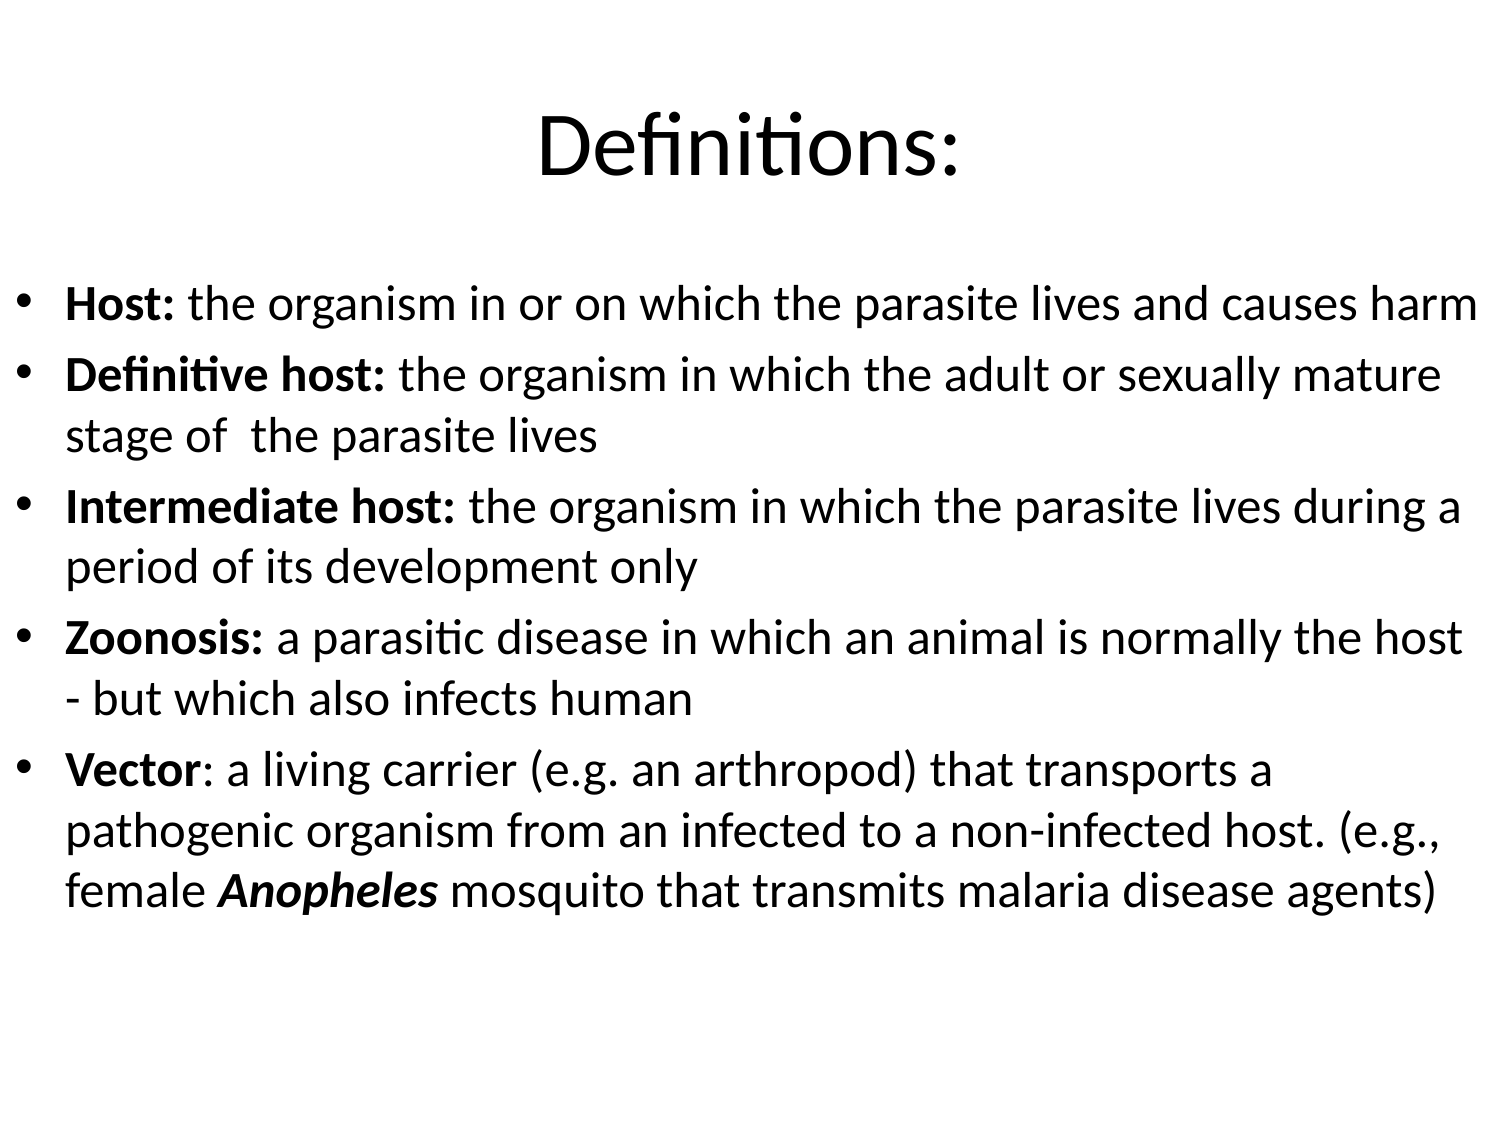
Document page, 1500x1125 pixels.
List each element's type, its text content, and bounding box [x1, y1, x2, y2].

title Definitions: [75, 45, 1425, 233]
list Host: the organism in or on which the parasite lives and causes harm Definitive host: the organism in which the adult or sexually mature stage of the parasite lives Intermediate host: the organism in which the parasite lives during a period of its development only Zoonosis: a parasitic disease in which an animal is normally the host - but which also infects human Vector: a living carrier (e.g. an arthropod) that transports a pathogenic organism from an infected to a non-infected host. (e.g., female Anopheles mosquito that transmits malaria disease agents) [0, 262, 1500, 1005]
